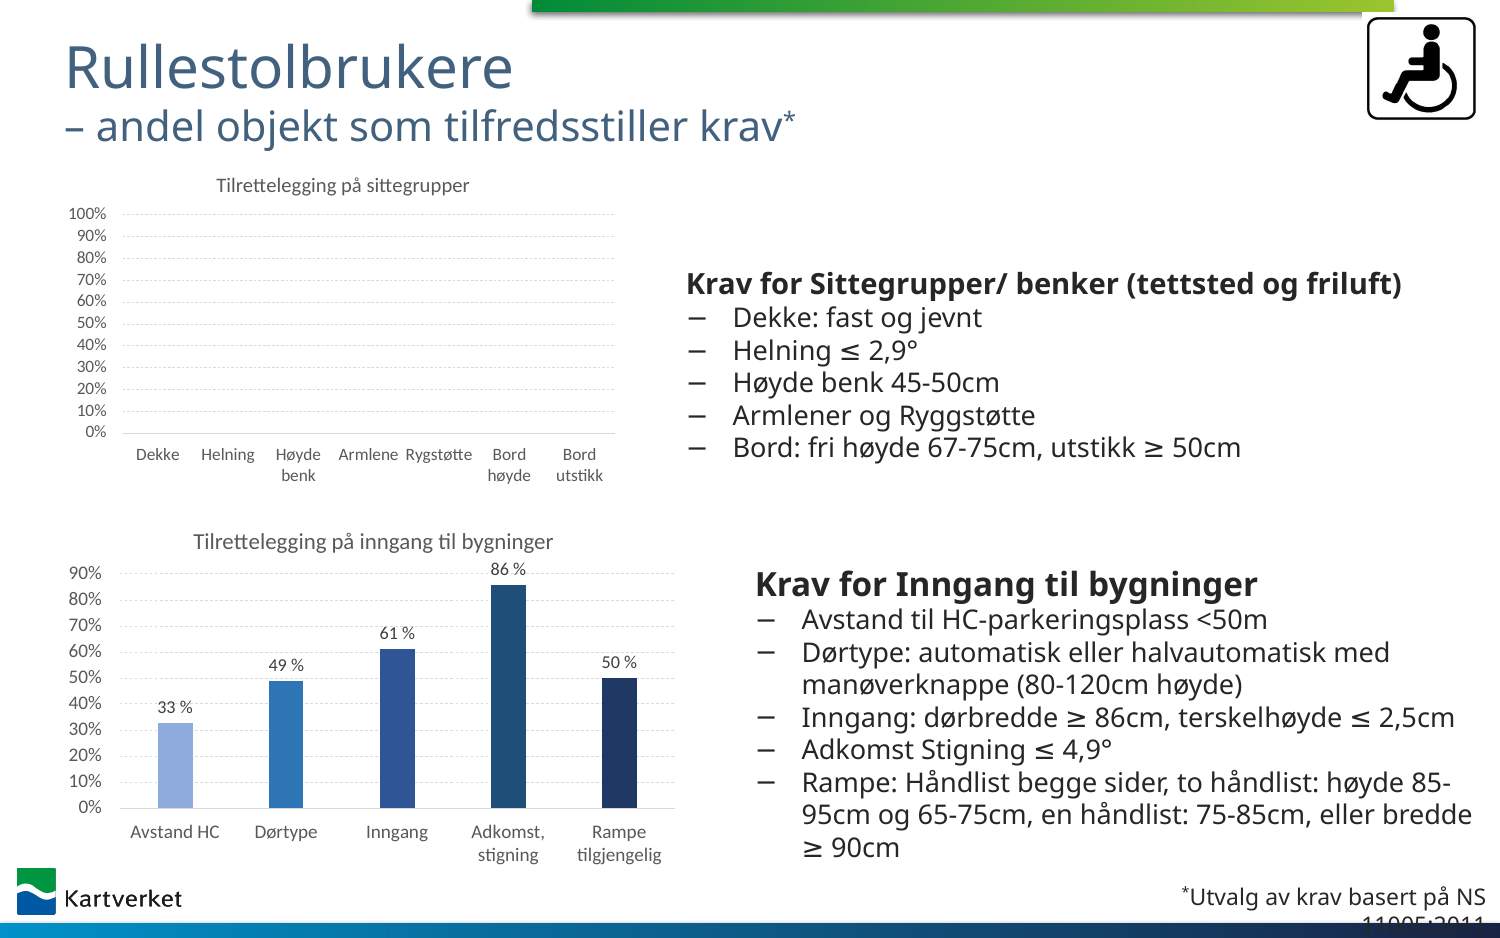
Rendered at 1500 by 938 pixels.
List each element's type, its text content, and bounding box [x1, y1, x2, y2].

picture [1362, 12, 1481, 126]
picture [62, 520, 686, 874]
text_box Krav for Sittegrupper/ benker (tettsted og friluft) Dekke: fast og jevnt Helning ≤ 2,9° Høyde benk 45-50cm Armlener og Ryggstøtte Bord: fri høyde 67-75cm, utstikk ≥ 50cm [670, 258, 1418, 471]
text_box Rullestolbrukere – andel objekt som tilfredsstiller krav* [49, 25, 1431, 158]
text_box *Utvalg av krav basert på NS 11005:2011 [1068, 873, 1500, 938]
picture [62, 166, 625, 492]
text_box Krav for Inngang til bygninger Avstand til HC-parkeringsplass <50m Dørtype: automatisk eller halvautomatisk med manøverknappe (80-120cm høyde) Inngang: dørbredde ≥ 86cm, terskelhøyde ≤ 2,5cm Adkomst Stigning ≤ 4,9° Rampe: Håndlist begge sider, to håndlist: høyde 85-95cm og 65-75cm, en håndlist: 75-85cm, eller bredde ≥ 90cm [740, 555, 1491, 870]
